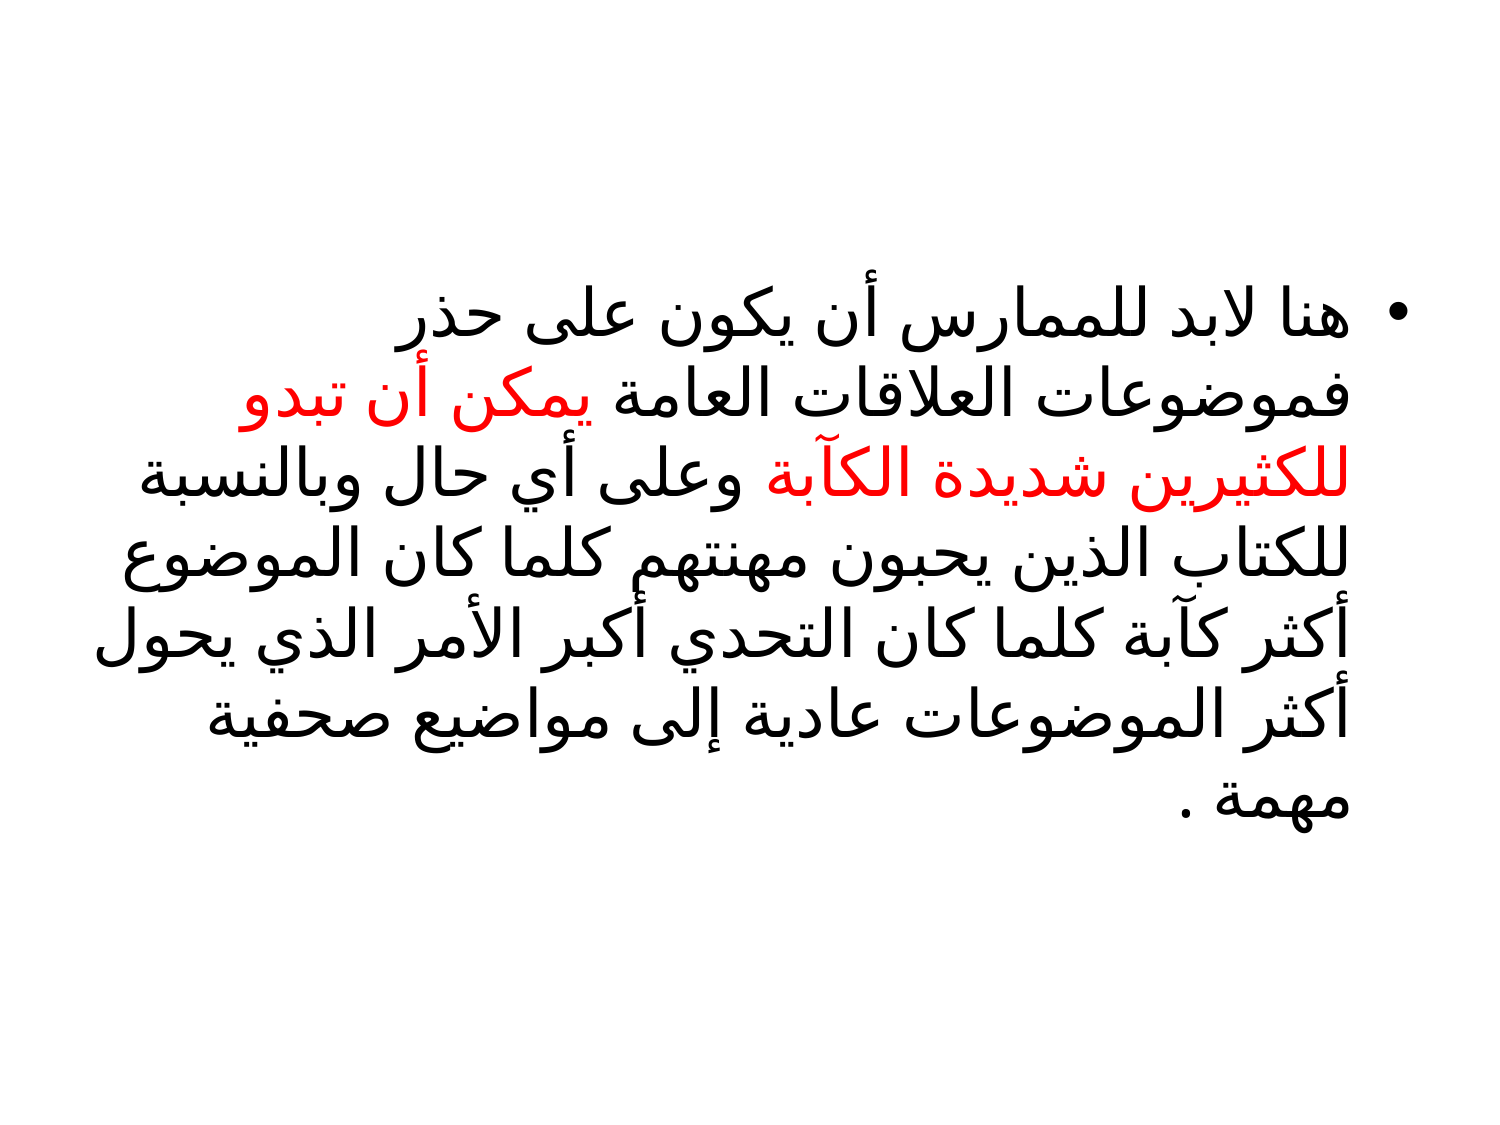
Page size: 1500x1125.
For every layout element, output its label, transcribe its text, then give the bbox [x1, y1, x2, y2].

list هنا لابد للممارس أن يكون على حذر فموضوعات العلاقات العامة يمكن أن تبدو للكثيرين شديدة الكآبة وعلى أي حال وبالنسبة للكتاب الذين يحبون مهنتهم كلما كان الموضوع أكثر كآبة كلما كان التحدي أكبر الأمر الذي يحول أكثر الموضوعات عادية إلى مواضيع صحفية مهمة . [75, 262, 1425, 1063]
